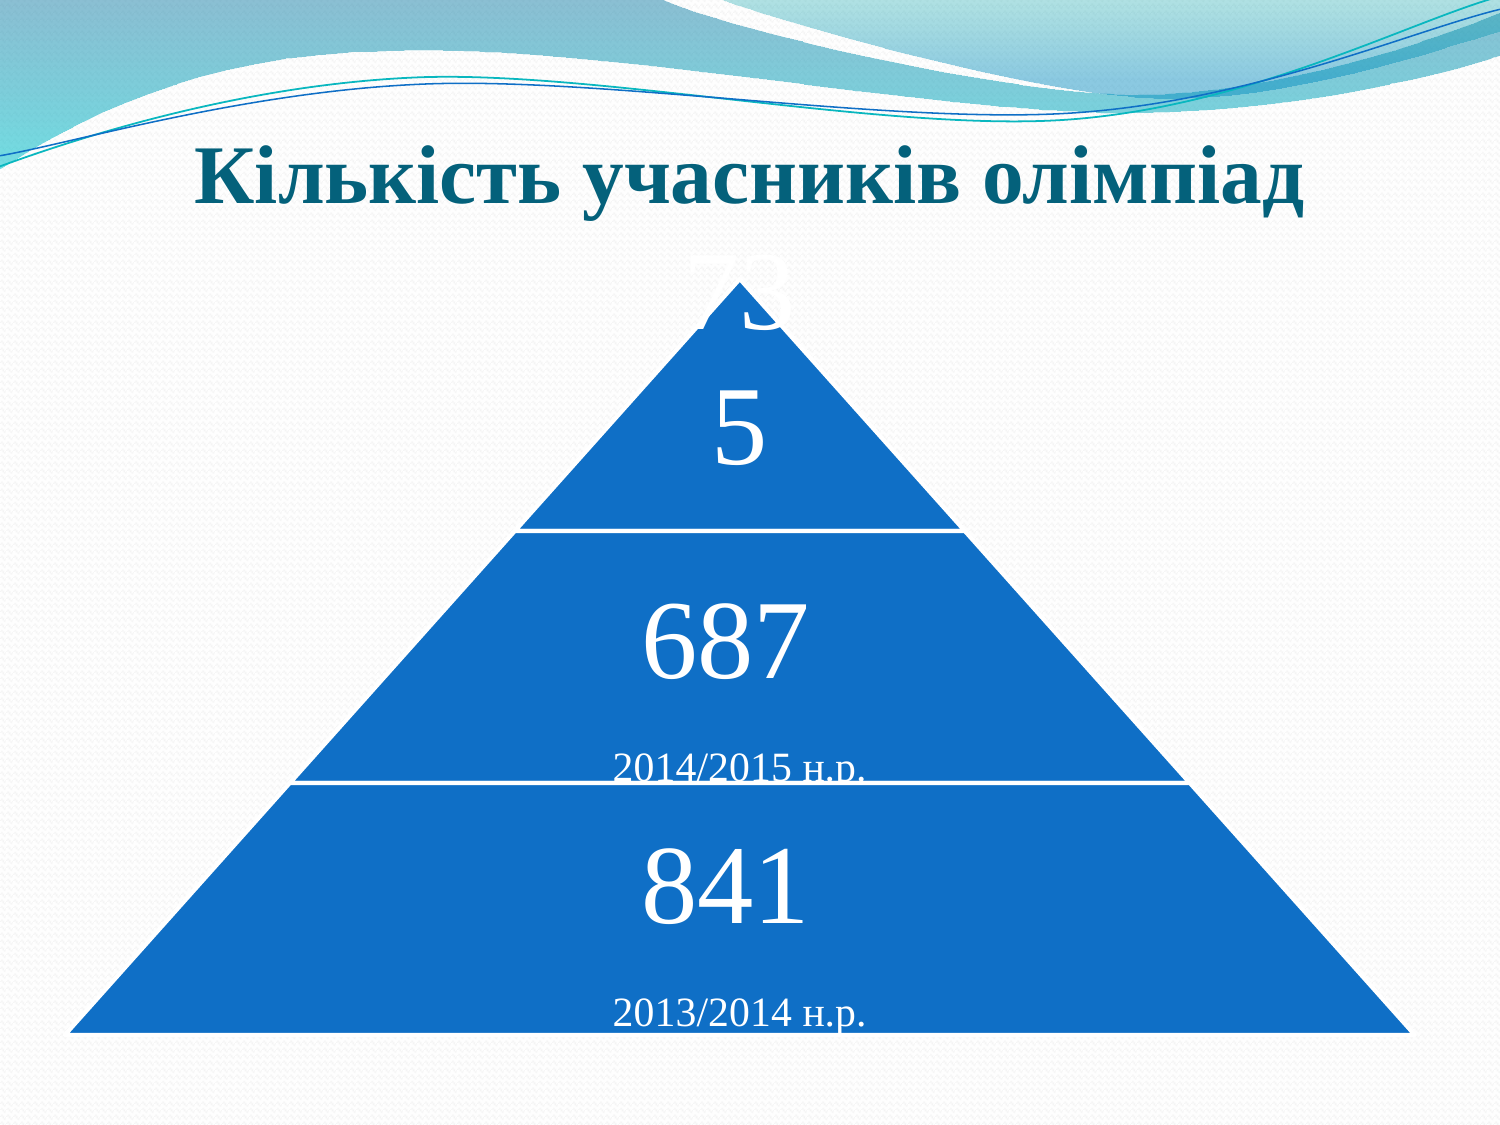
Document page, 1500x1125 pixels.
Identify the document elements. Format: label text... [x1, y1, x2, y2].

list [64, 278, 1416, 1036]
title Кількість учасників олімпіад [75, 90, 1425, 220]
